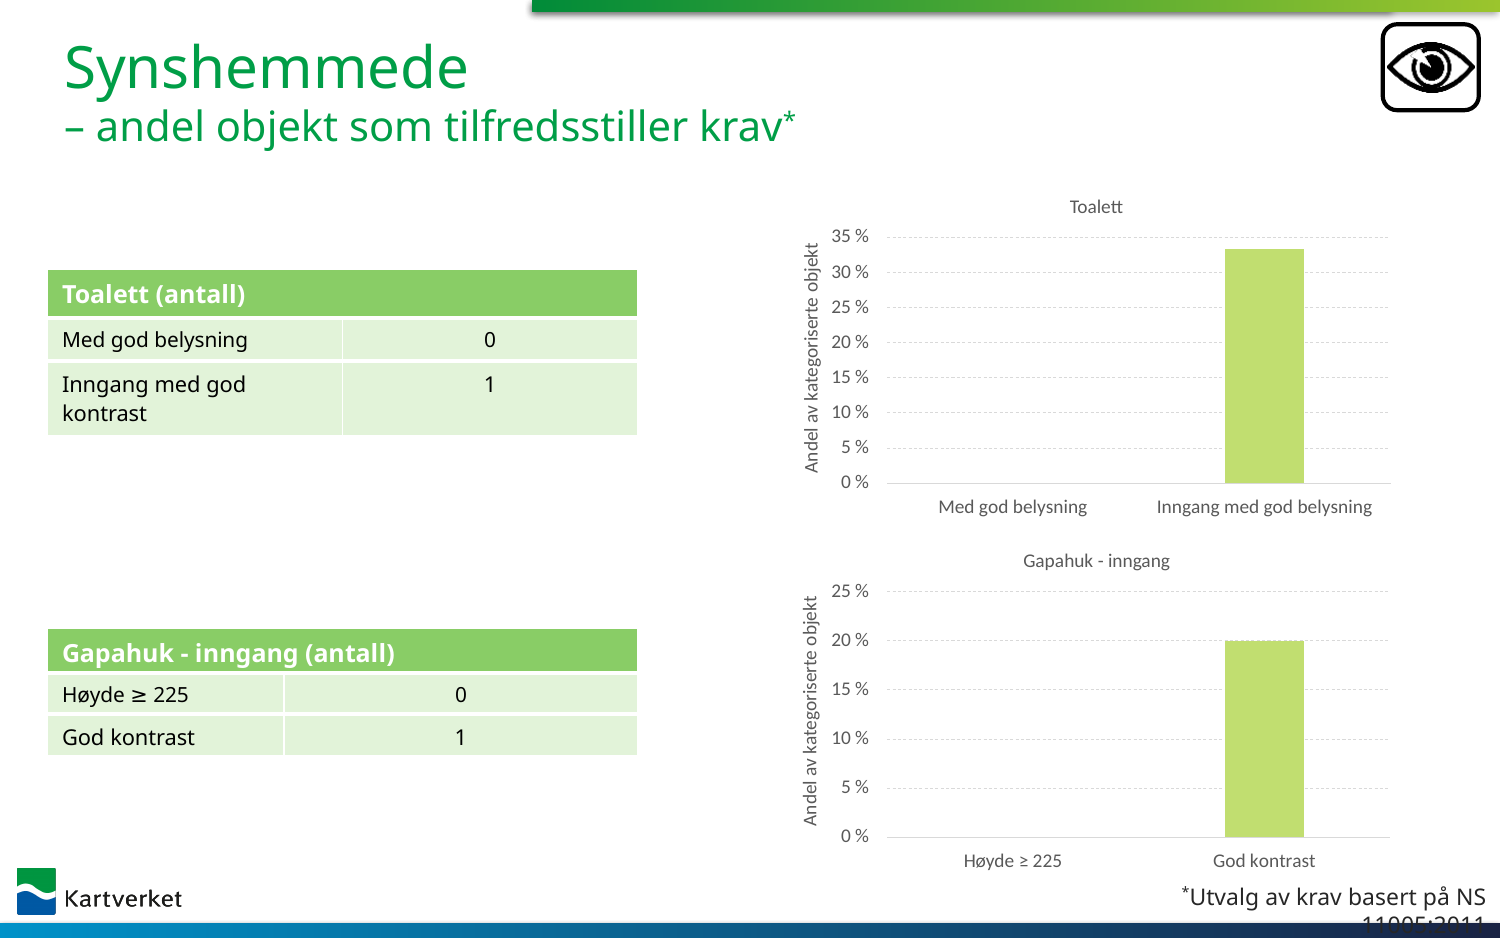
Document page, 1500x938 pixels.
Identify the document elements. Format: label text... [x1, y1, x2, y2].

table_cell 0 [343, 320, 637, 359]
table_cell Inngang med god kontrast [48, 363, 342, 435]
text_box Synshemmede – andel objekt som tilfredsstiller krav* [49, 24, 1431, 158]
table_header Toalett (antall) [48, 270, 637, 316]
table_header Gapahuk - inngang (antall) [48, 629, 637, 671]
text_box *Utvalg av krav basert på NS 11005:2011 [1068, 873, 1500, 938]
picture [791, 187, 1402, 526]
table_cell God kontrast [48, 716, 283, 755]
table_cell 1 [343, 363, 637, 435]
table_cell 0 [285, 675, 637, 712]
table_cell 1 [285, 716, 637, 755]
table_cell Høyde ≥ 225 [48, 675, 283, 712]
picture [791, 541, 1402, 880]
table_cell Med god belysning [48, 320, 342, 359]
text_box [1382, 24, 1480, 111]
